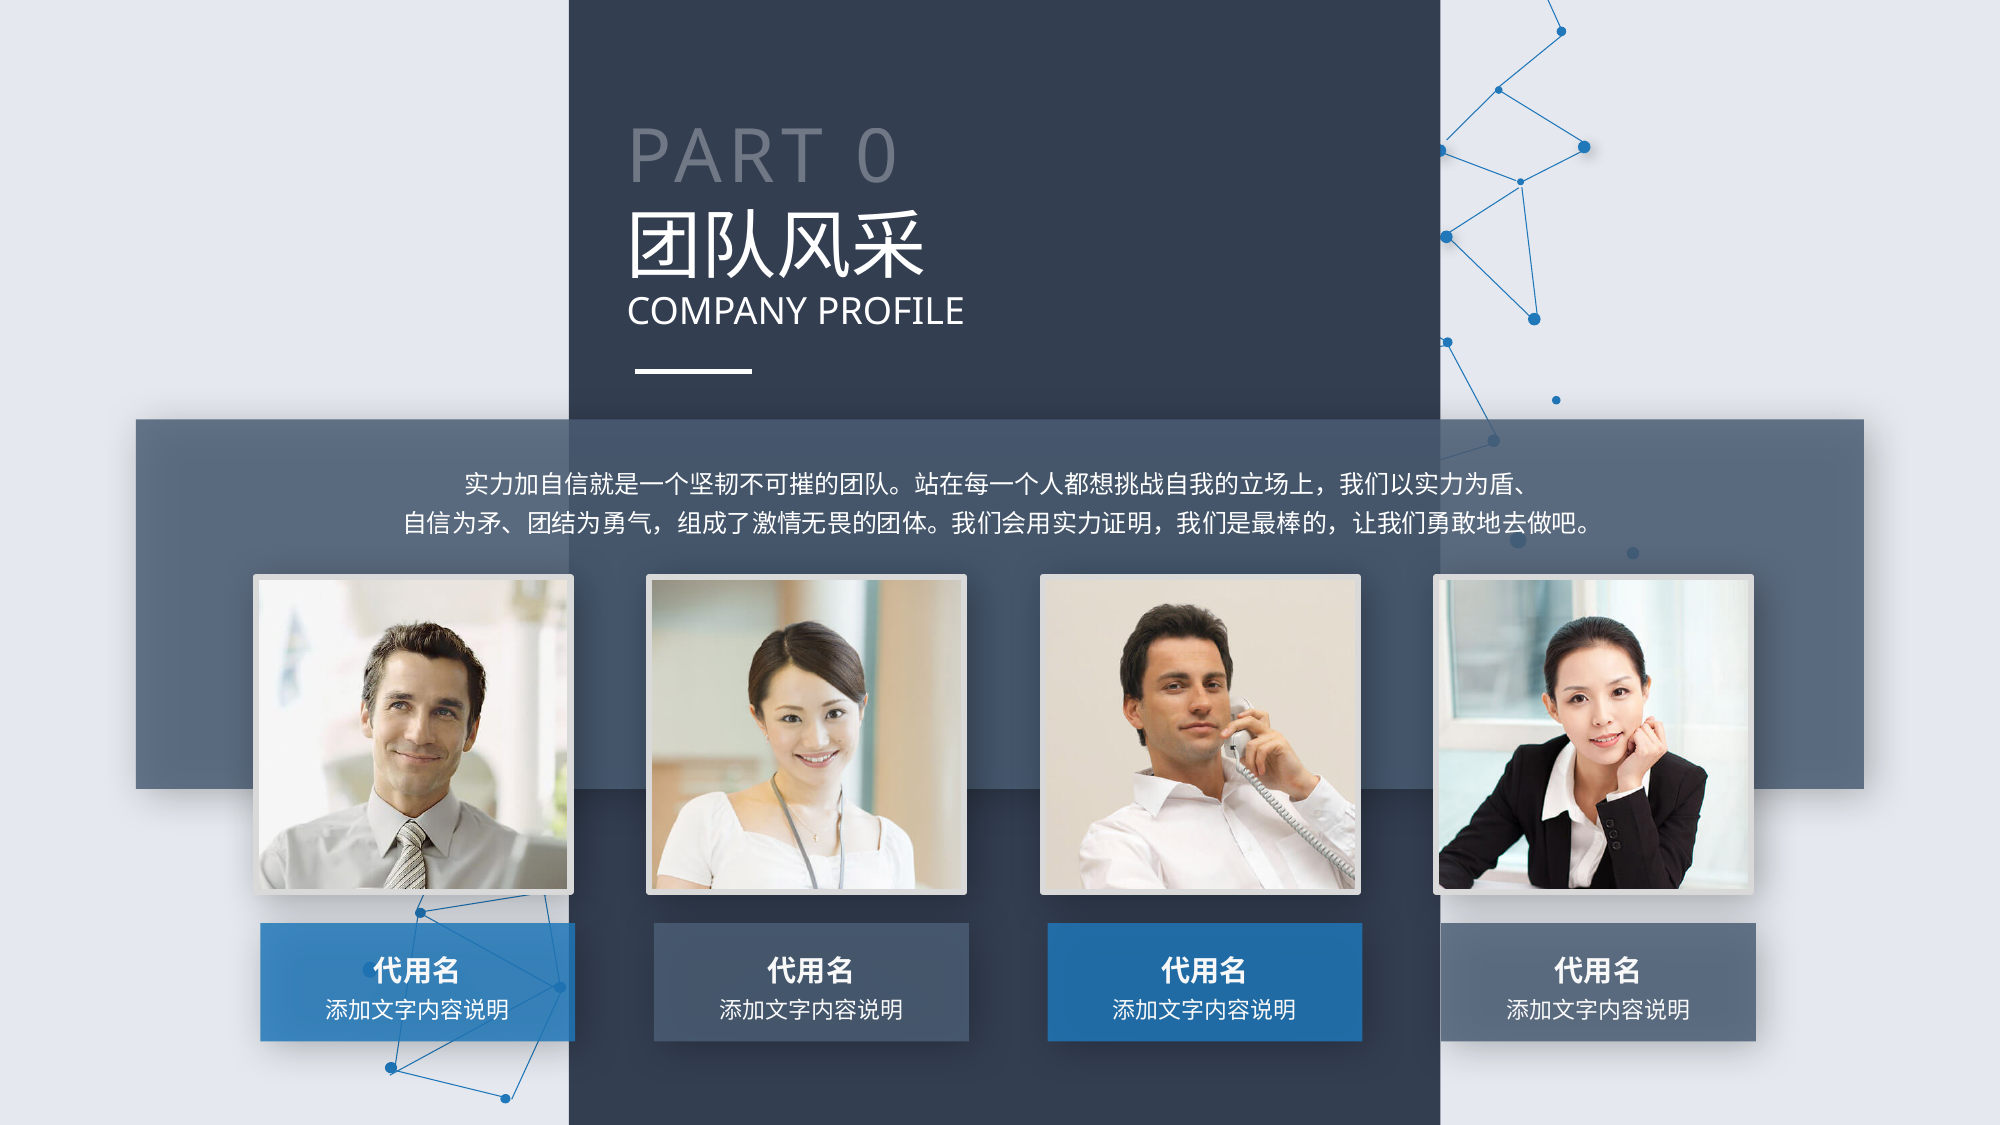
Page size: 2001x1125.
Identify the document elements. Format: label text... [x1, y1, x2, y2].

text_box 代用名 添加文字内容说明 [1047, 923, 1363, 1042]
text_box 实力加自信就是一个坚韧不可摧的团队。站在每一个人都想挑战自我的立场上，我们以实力为盾、 自信为矛、团结为勇气，组成了激情无畏的团体。我们会用实力证明，我们是最棒的，让我们勇敢地去做吧。 [198, 452, 1806, 545]
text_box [611, 99, 1278, 372]
text_box [649, 576, 965, 892]
text_box 代用名 添加文字内容说明 [653, 923, 969, 1042]
text_box [255, 576, 571, 892]
text_box [1436, 576, 1752, 892]
text_box [135, 418, 1865, 790]
text_box [1042, 576, 1358, 892]
text_box 代用名 添加文字内容说明 [260, 923, 576, 1042]
text_box 代用名 添加文字内容说明 [1441, 923, 1756, 1042]
